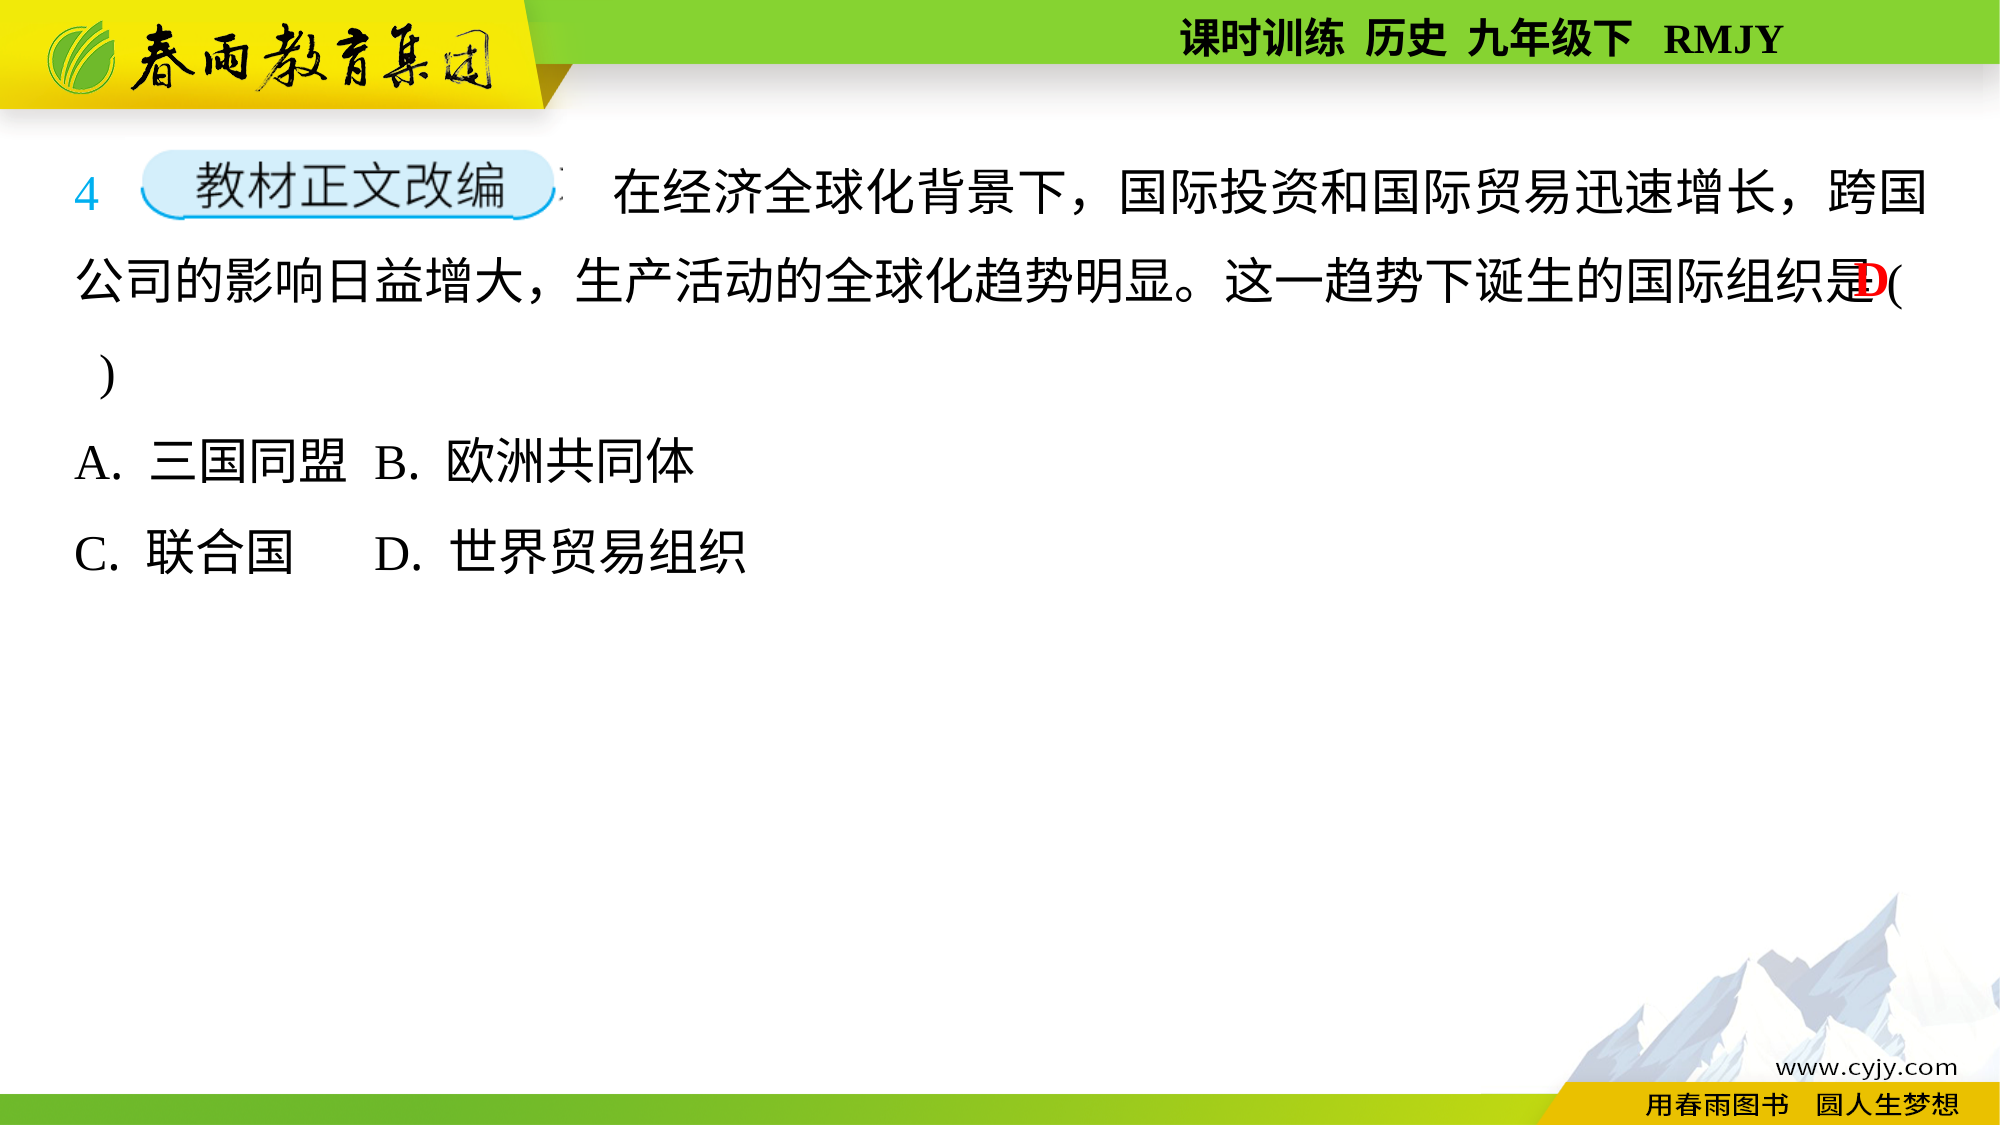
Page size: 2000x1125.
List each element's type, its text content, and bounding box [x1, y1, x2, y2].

text_box D [1839, 239, 1905, 315]
picture [0, 0, 2000, 1125]
list 4 在经济全球化背景下，国际投资和国际贸易迅速增长，跨国公司的影响日益增大，生产活动的全球化趋势明显。这一趋势下诞生的国际组织是( ) A. 三国同盟 B. 欧洲共同体 C. 联合国 D. 世界贸易组织 [59, 122, 1944, 502]
